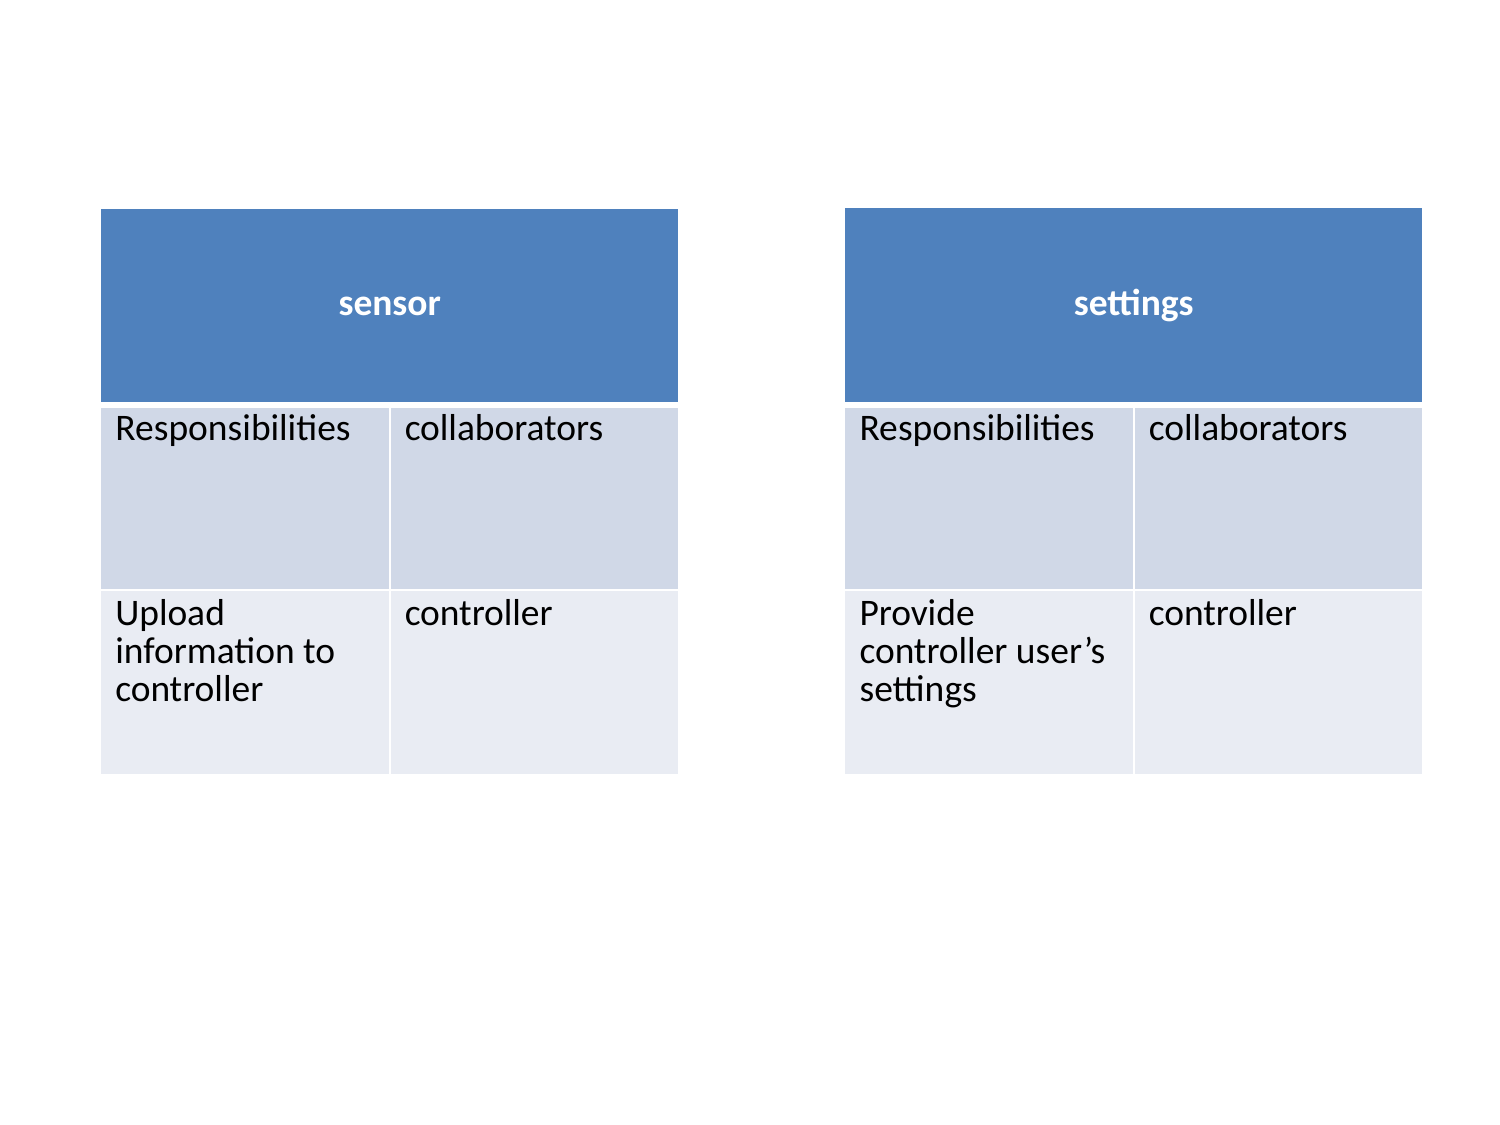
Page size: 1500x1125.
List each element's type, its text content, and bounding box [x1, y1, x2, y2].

table_cell Responsibilities [101, 408, 389, 589]
table_cell controller [1135, 591, 1422, 774]
table_cell Provide controller user’s settings [845, 591, 1133, 774]
table_cell collaborators [391, 408, 678, 589]
table_header settings [845, 208, 1422, 402]
table_header sensor [101, 209, 678, 402]
table_cell controller [391, 591, 678, 774]
table_cell Responsibilities [845, 408, 1133, 589]
table_cell collaborators [1135, 408, 1422, 589]
table_cell Upload information to controller [101, 591, 389, 774]
